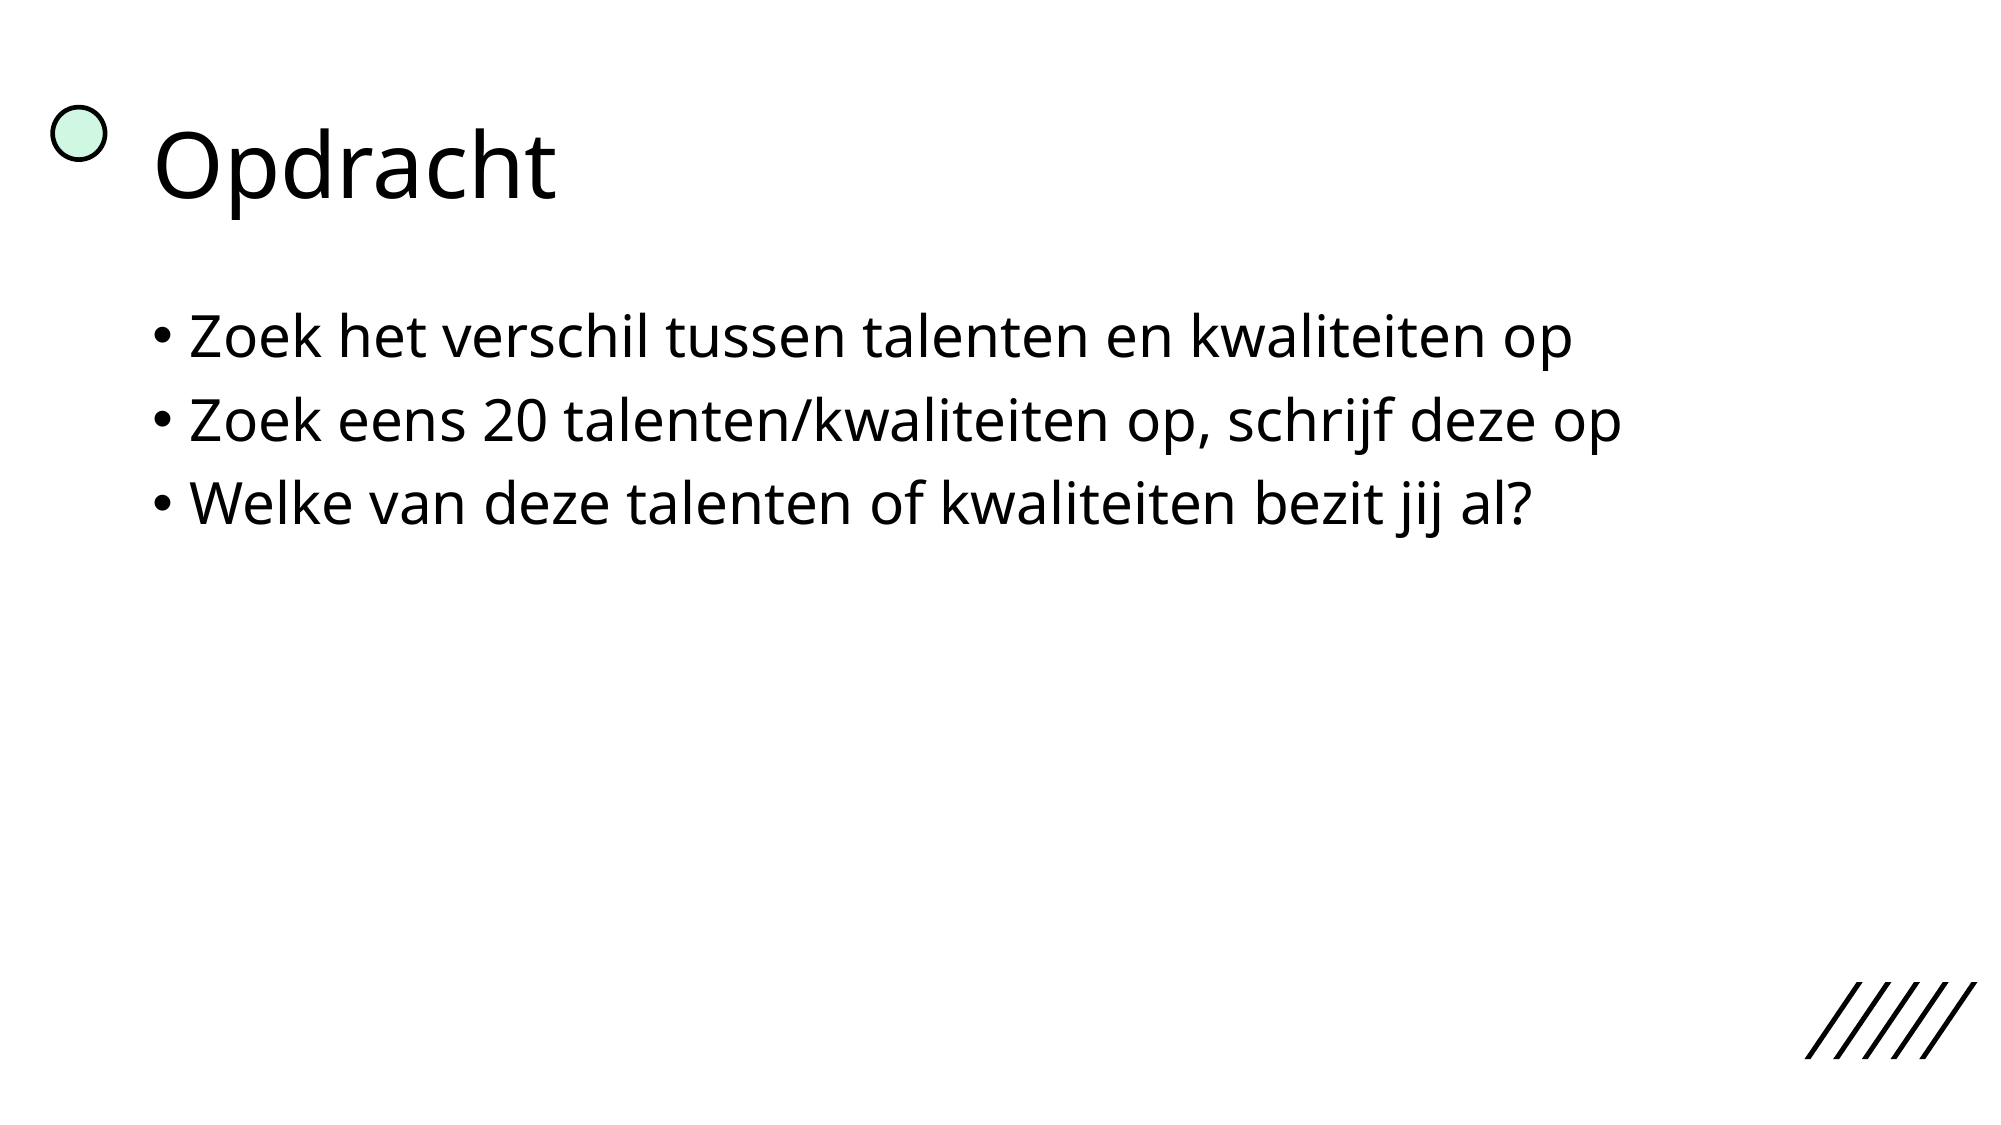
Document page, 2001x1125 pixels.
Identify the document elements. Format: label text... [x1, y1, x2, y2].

title Opdracht [137, 59, 1863, 278]
list Zoek het verschil tussen talenten en kwaliteiten op Zoek eens 20 talenten/kwaliteiten op, schrijf deze op Welke van deze talenten of kwaliteiten bezit jij al? [137, 299, 1863, 1014]
